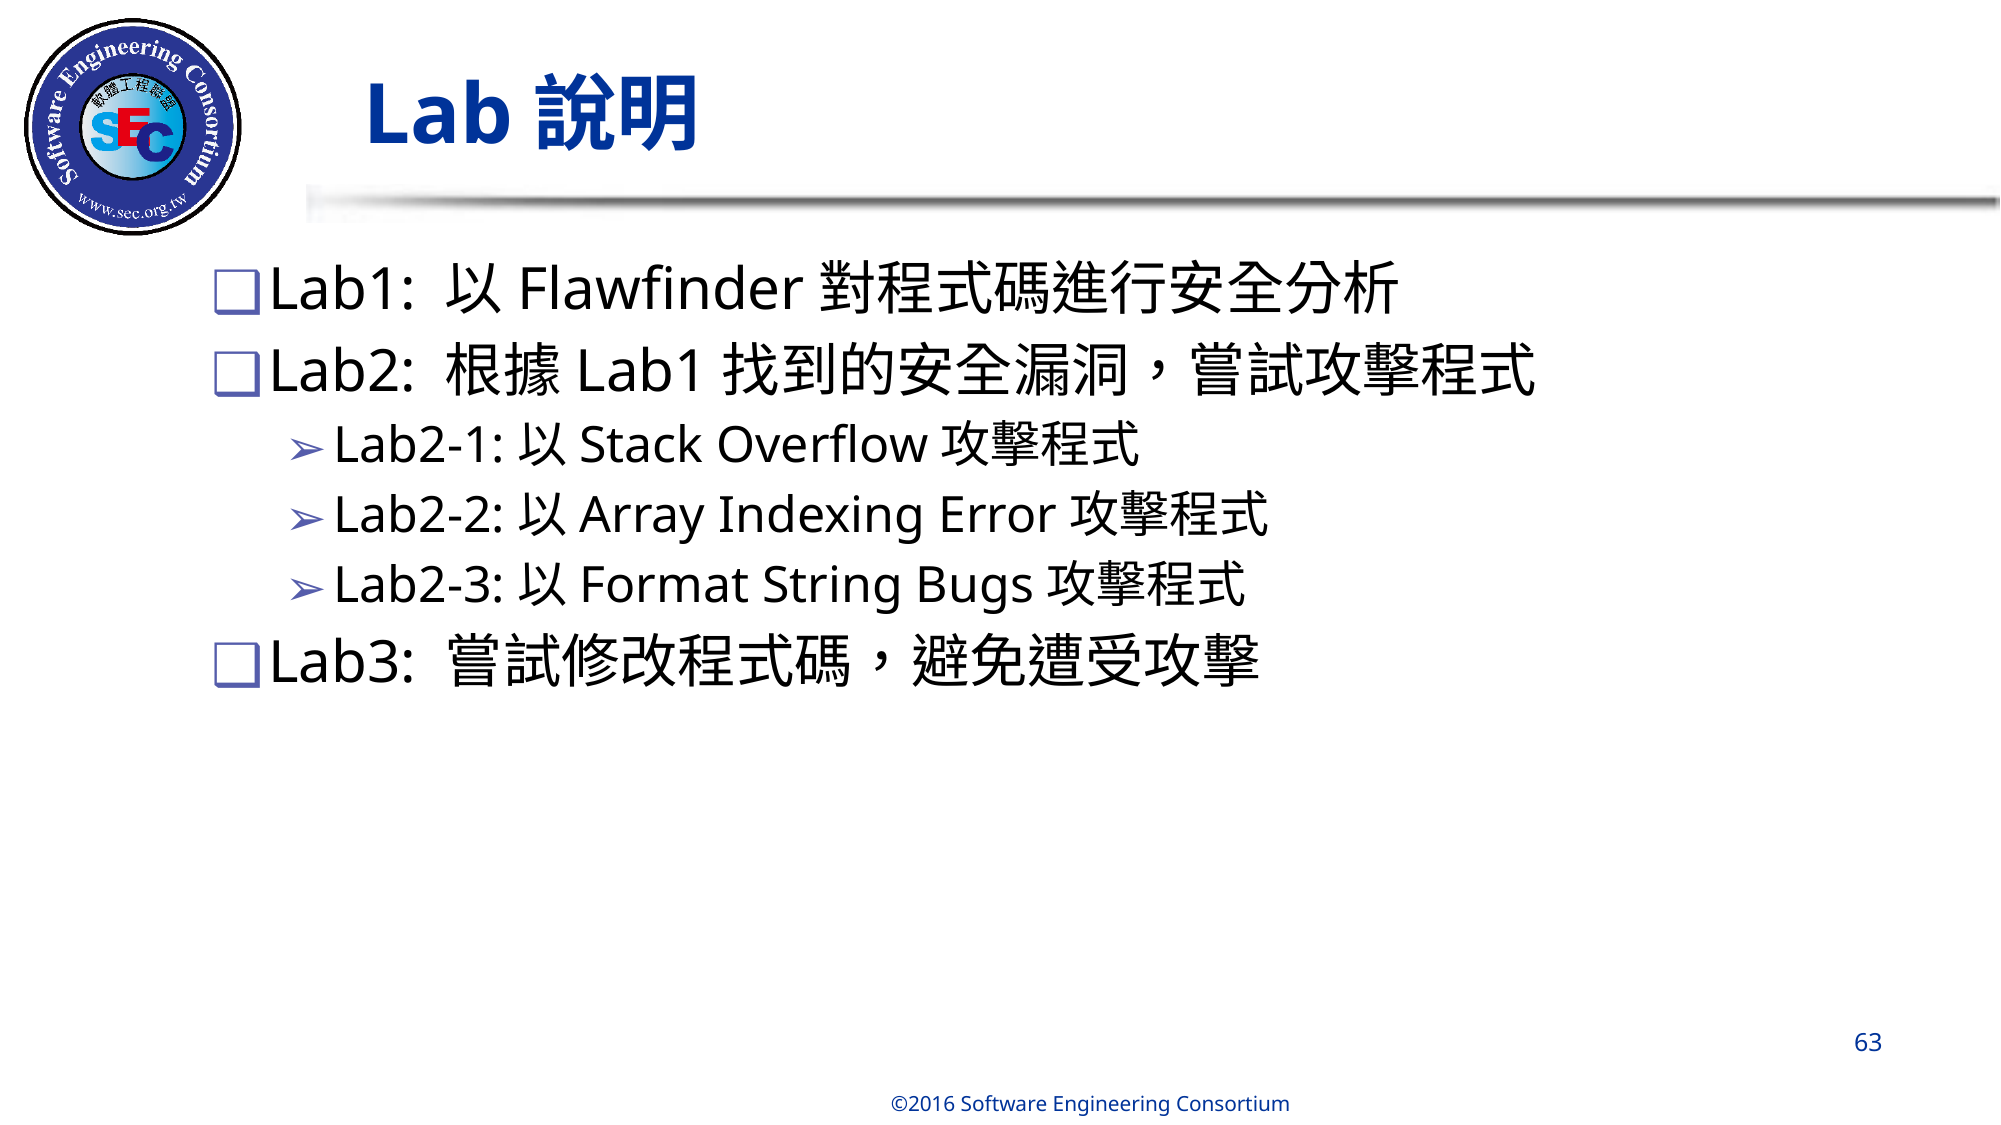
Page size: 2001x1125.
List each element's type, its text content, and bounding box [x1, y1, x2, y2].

picture [0, 0, 265, 259]
slide_number ‹#› [1481, 1019, 1898, 1094]
picture [306, 184, 2000, 223]
list Lab1: 以Flawfinder對程式碼進行安全分析 Lab2: 根據Lab1找到的安全漏洞，嘗試攻擊程式 Lab2-1:以Stack Overflow攻擊程式 Lab2-2:以Array Indexing Error攻擊程式 Lab2-3:以Format String Bugs攻擊程式 Lab3: 嘗試修改程式碼，避免遭受攻擊 [196, 243, 1898, 1000]
title Lab說明 [348, 42, 2000, 179]
